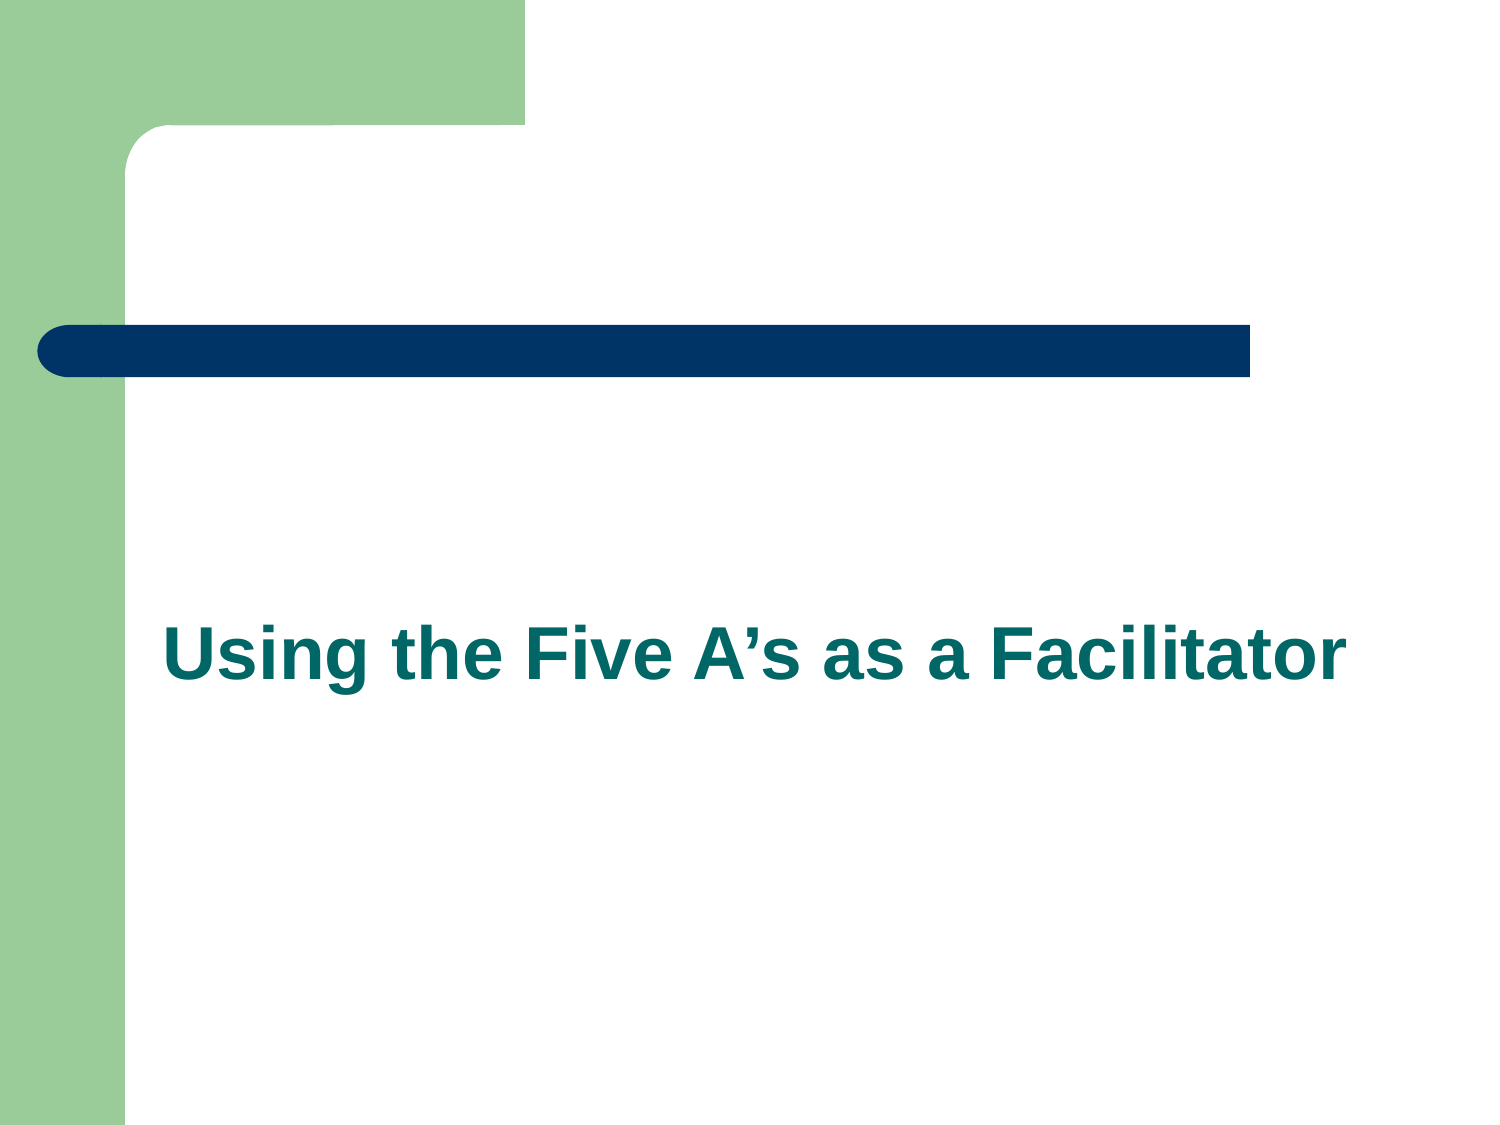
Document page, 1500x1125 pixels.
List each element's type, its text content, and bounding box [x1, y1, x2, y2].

title Using the Five A’s as a Facilitator [147, 515, 1448, 704]
